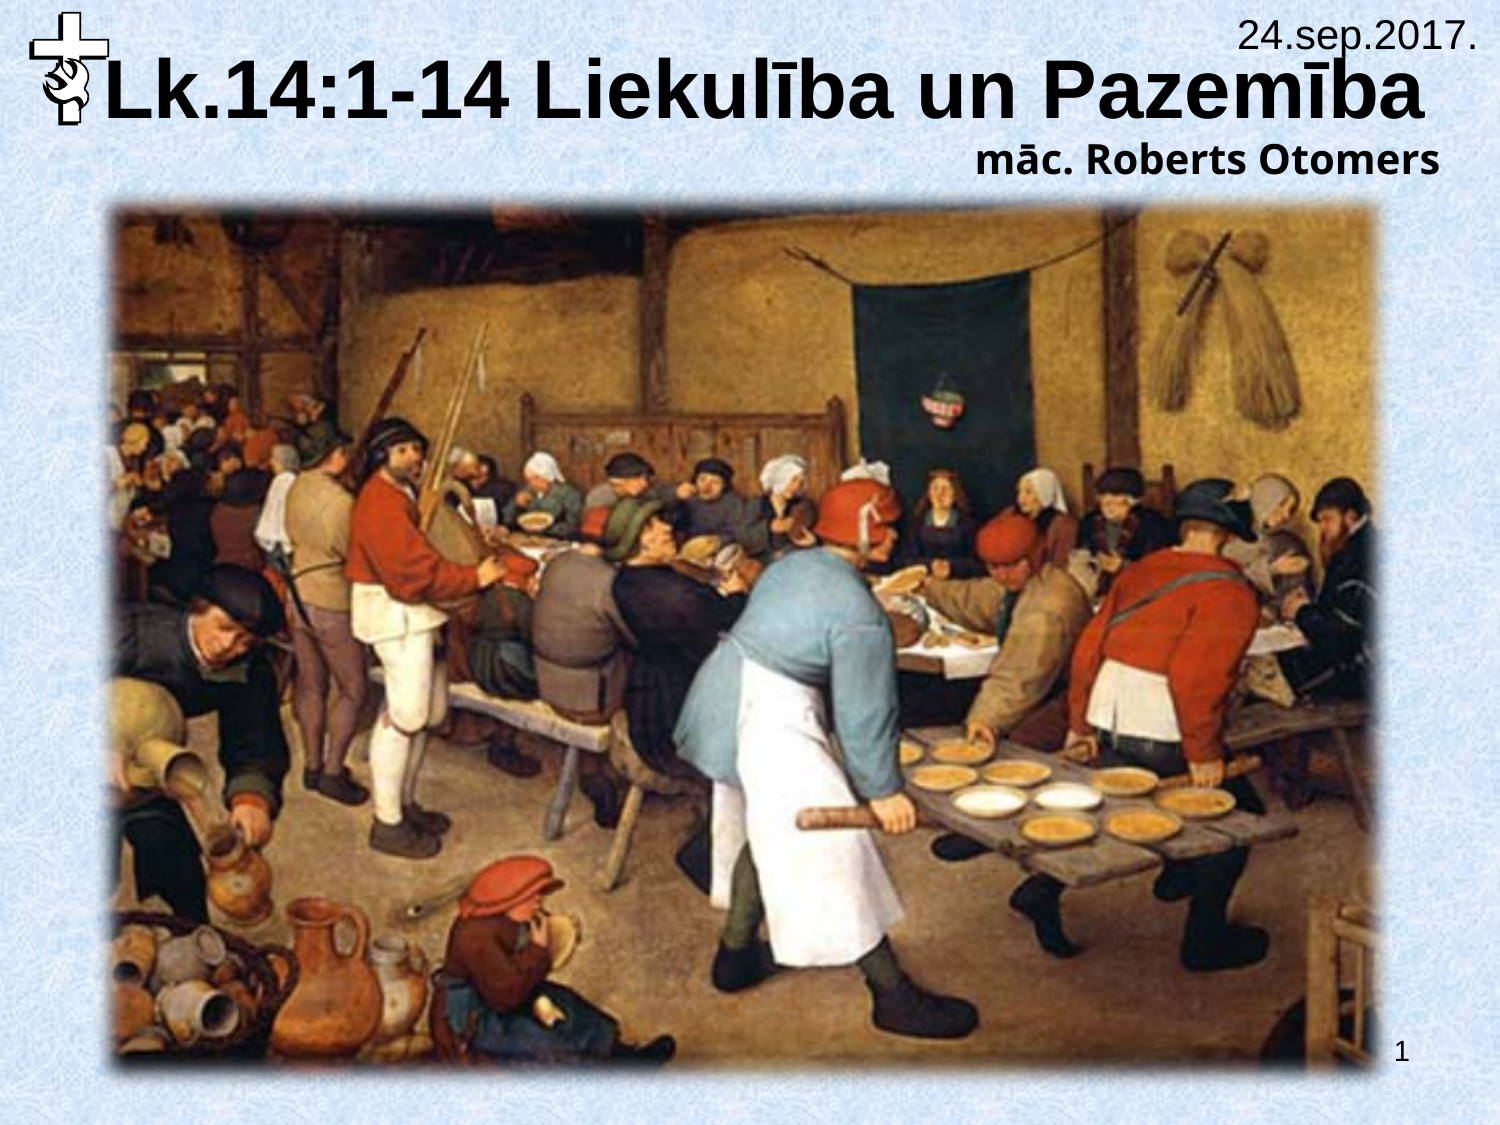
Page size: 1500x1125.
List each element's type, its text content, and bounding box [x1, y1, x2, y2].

text_box māc. Roberts Otomers [915, 125, 1500, 191]
text_box 24.sep.2017. [1222, 0, 1500, 65]
title Lk.14:1-14 Liekulība un Pazemība [29, 0, 1500, 173]
picture [0, 0, 1500, 1125]
slide_number 1 [1074, 1024, 1426, 1103]
